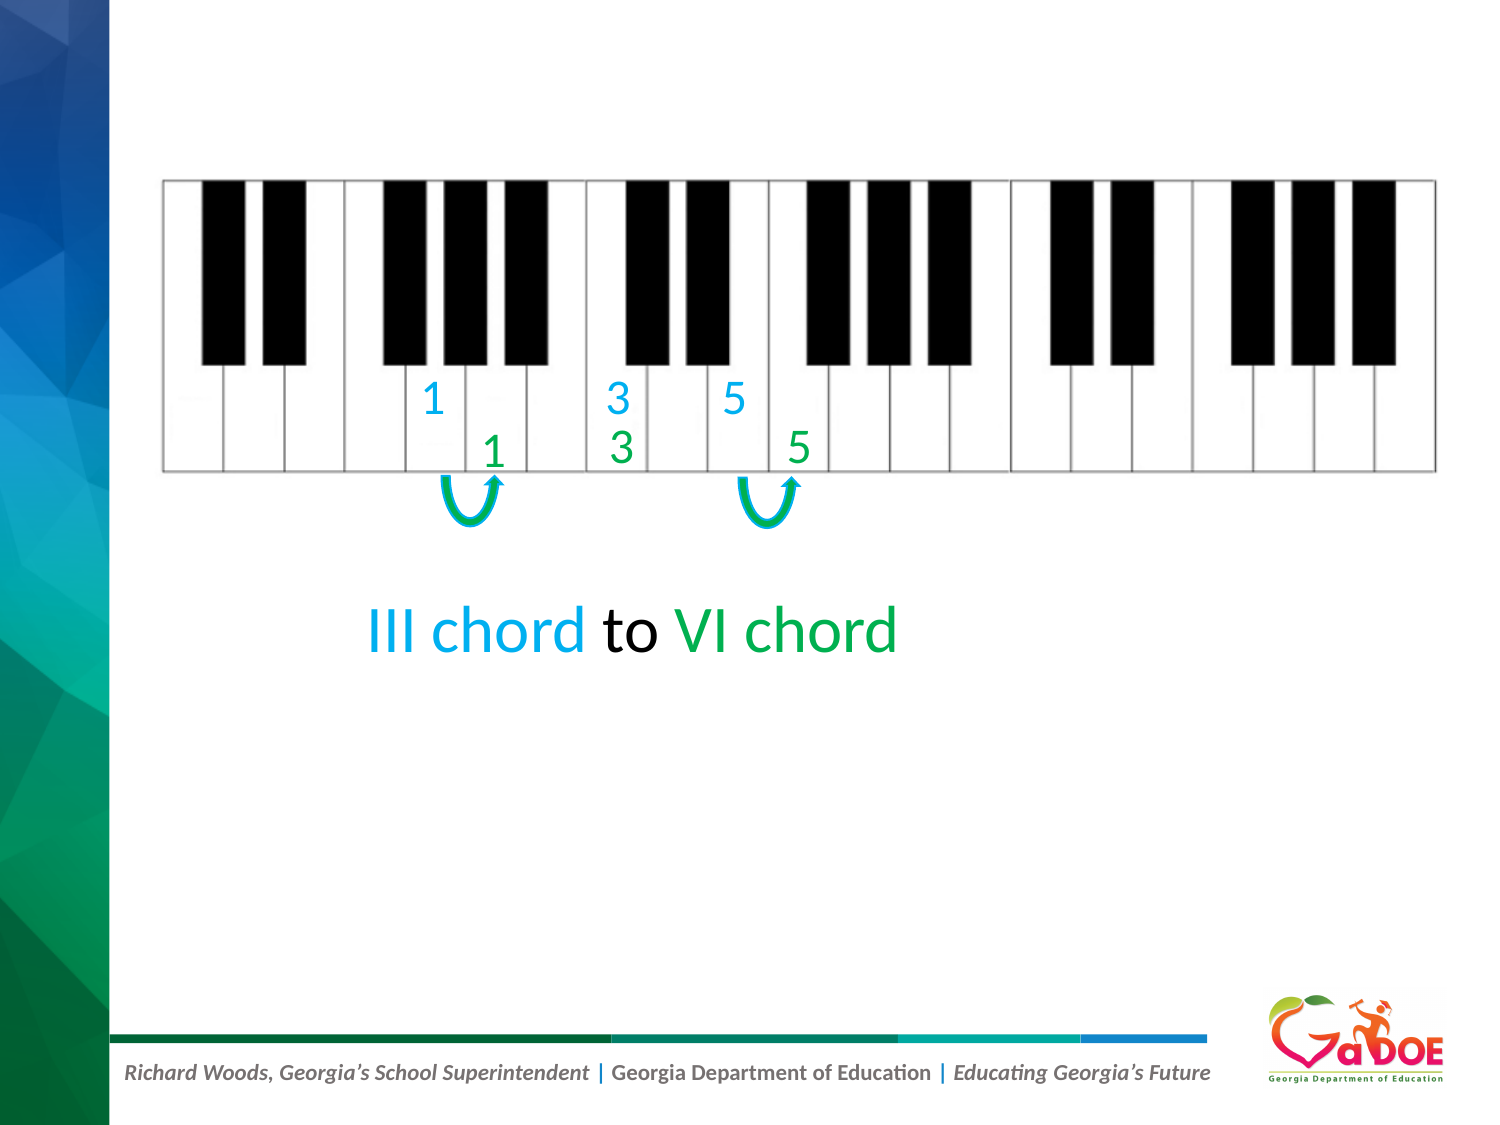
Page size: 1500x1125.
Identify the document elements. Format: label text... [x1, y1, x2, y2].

text_box III chord to VI chord [351, 578, 915, 673]
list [153, 176, 1446, 485]
text_box [440, 485, 505, 528]
picture [1263, 987, 1447, 1089]
picture [0, 0, 110, 1125]
text_box [737, 485, 802, 530]
